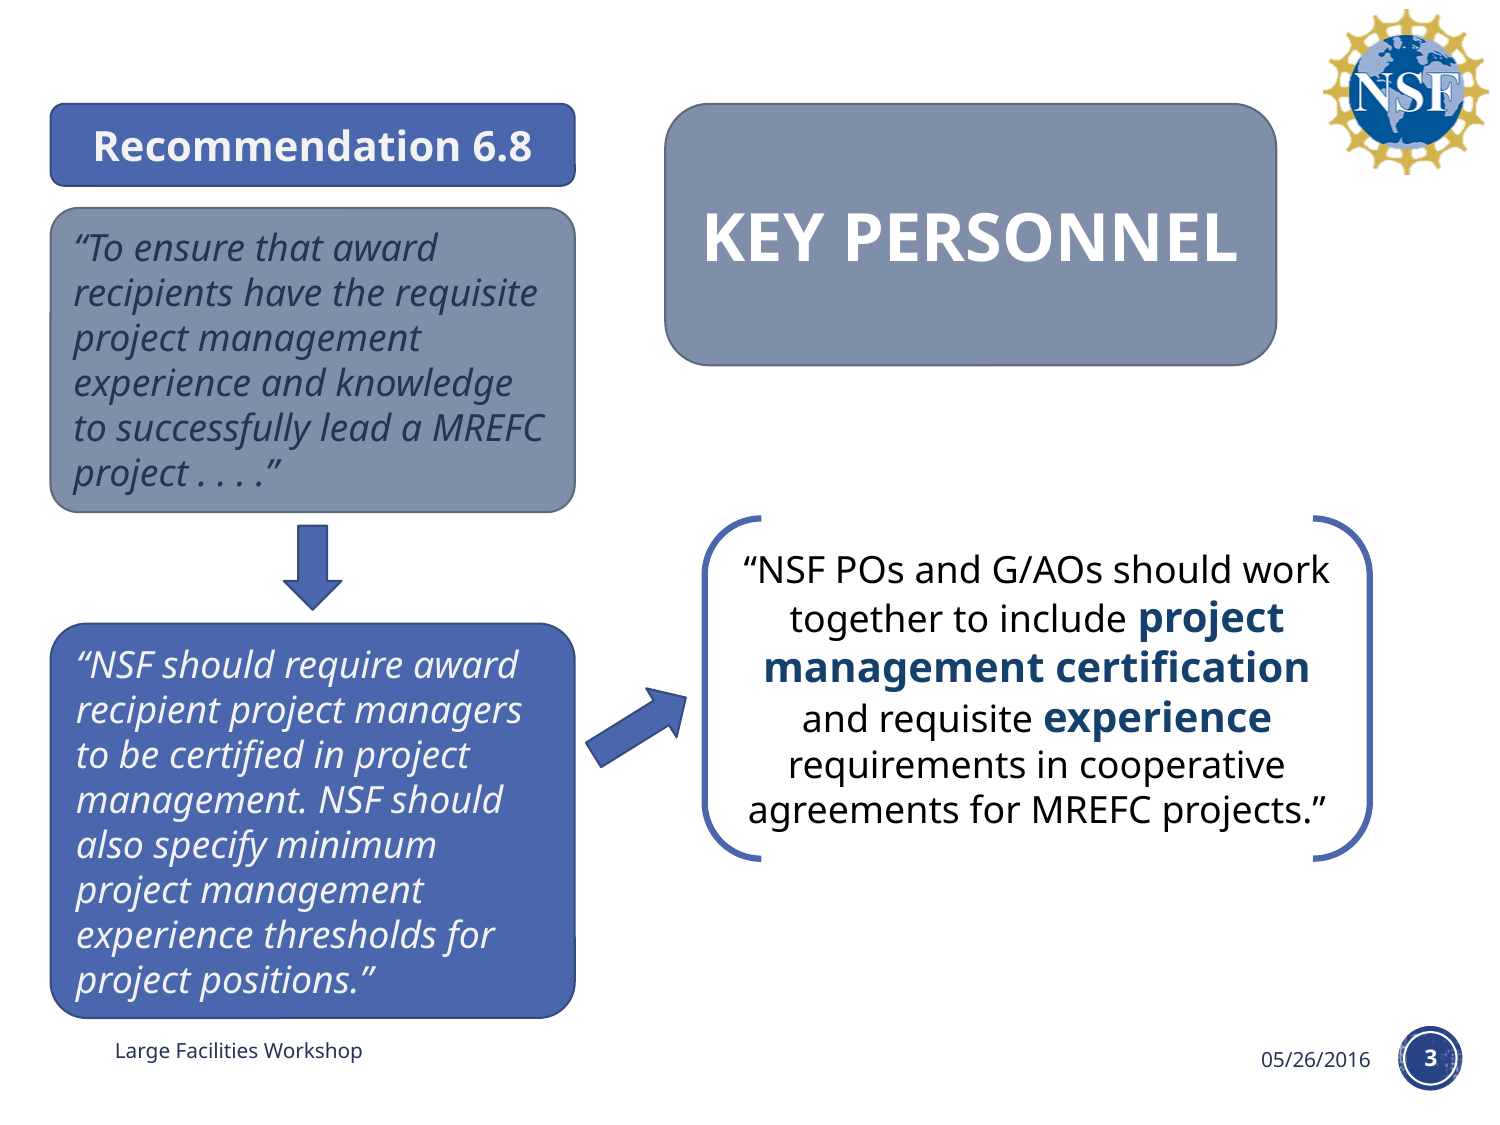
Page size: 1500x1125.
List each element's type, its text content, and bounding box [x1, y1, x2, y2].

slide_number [982, 1028, 1386, 1089]
picture [1323, 9, 1490, 175]
text_box [585, 687, 687, 769]
slide_number 3 [1391, 1028, 1471, 1089]
text_box “NSF should require award recipient project managers to be certified in project management. NSF should also specify minimum project management experience thresholds for project positions.” [49, 622, 576, 1020]
text_box Recommendation 6.8 [49, 102, 576, 187]
text_box “To ensure that award recipients have the requisite project management experience and knowledge to successfully lead a MREFC project . . . .” [49, 206, 576, 514]
text_box “NSF POs and G/AOs should work together to include project management certification and requisite experience requirements in cooperative agreements for MREFC projects.” [704, 517, 1371, 860]
text_box KEY PERSONNEL [664, 102, 1278, 367]
text_box [282, 524, 343, 611]
footer Large Facilities Workshop [99, 1020, 859, 1081]
